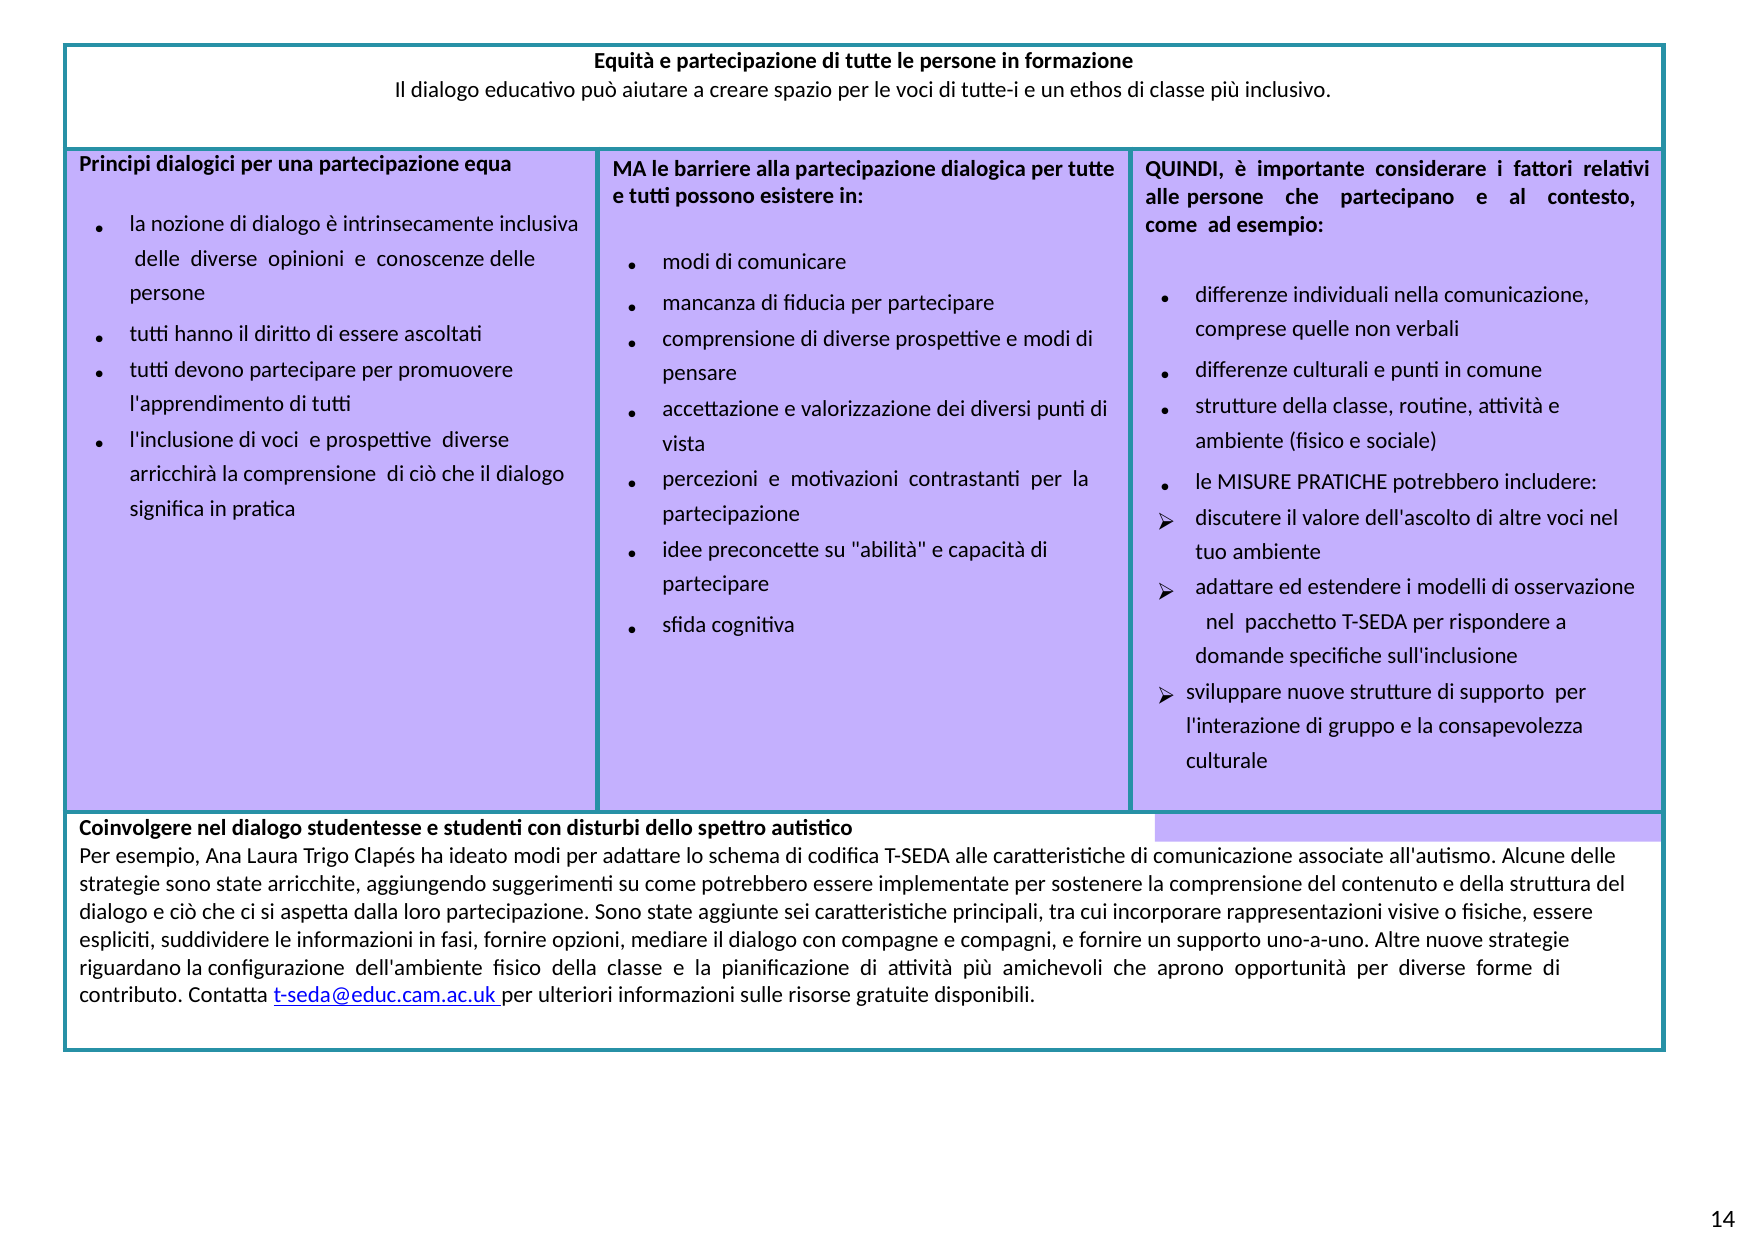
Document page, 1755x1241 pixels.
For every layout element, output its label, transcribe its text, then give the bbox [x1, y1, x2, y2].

text_box 14 [1695, 1195, 1752, 1241]
table_header Equità e partecipazione di tutte le persone in formazione Il dialogo educativo può aiutare a creare spazio per le voci di tutte-i e un ethos di classe più inclusivo. [67, 47, 1661, 147]
table_cell MA le barriere alla partecipazione dialogica per tutte e tutti possono esistere in: modi di comunicare mancanza di fiducia per partecipare comprensione di diverse prospettive e modi di pensare accettazione e valorizzazione dei diversi punti di vista percezioni e motivazioni contrastanti per la partecipazione idee preconcette su "abilità" e capacità di partecipare sfida cognitiva [600, 151, 1128, 810]
table_cell Coinvolgere nel dialogo studentesse e studenti con disturbi dello spettro autistico Per esempio, Ana Laura Trigo Clapés ha ideato modi per adattare lo schema di codifica T-SEDA alle caratteristiche di comunicazione associate all'autismo. Alcune delle strategie sono state arricchite, aggiungendo suggerimenti su come potrebbero essere implementate per sostenere la comprensione del contenuto e della struttura del dialogo e ciò che ci si aspetta dalla loro partecipazione. Sono state aggiunte sei caratteristiche principali, tra cui incorporare rappresentazioni visive o fisiche, essere espliciti, suddividere le informazioni in fasi, fornire opzioni, mediare il dialogo con compagne e compagni, e fornire un supporto uno-a-uno. Altre nuove strategie riguardano la configurazione dell'ambiente fisico della classe e la pianificazione di attività più amichevoli che aprono opportunità per diverse forme di contributo. Contatta t-seda@educ.cam.ac.uk per ulteriori informazioni sulle risorse gratuite disponibili. [67, 814, 1661, 1048]
table_cell Principi dialogici per una partecipazione equa la nozione di dialogo è intrinsecamente inclusiva delle diverse opinioni e conoscenze delle persone tutti hanno il diritto di essere ascoltati tutti devono partecipare per promuovere l'apprendimento di tutti l'inclusione di voci e prospettive diverse arricchirà la comprensione di ciò che il dialogo significa in pratica [67, 151, 595, 810]
table_cell QUINDI, è importante considerare i fattori relativi alle persone che partecipano e al contesto, come ad esempio: differenze individuali nella comunicazione, comprese quelle non verbali differenze culturali e punti in comune strutture della classe, routine, attività e ambiente (fisico e sociale) le MISURE PRATICHE potrebbero includere: discutere il valore dell'ascolto di altre voci nel tuo ambiente adattare ed estendere i modelli di osservazione nel pacchetto T-SEDA per rispondere a domande specifiche sull'inclusione sviluppare nuove strutture di supporto per l'interazione di gruppo e la consapevolezza culturale [1133, 151, 1661, 810]
